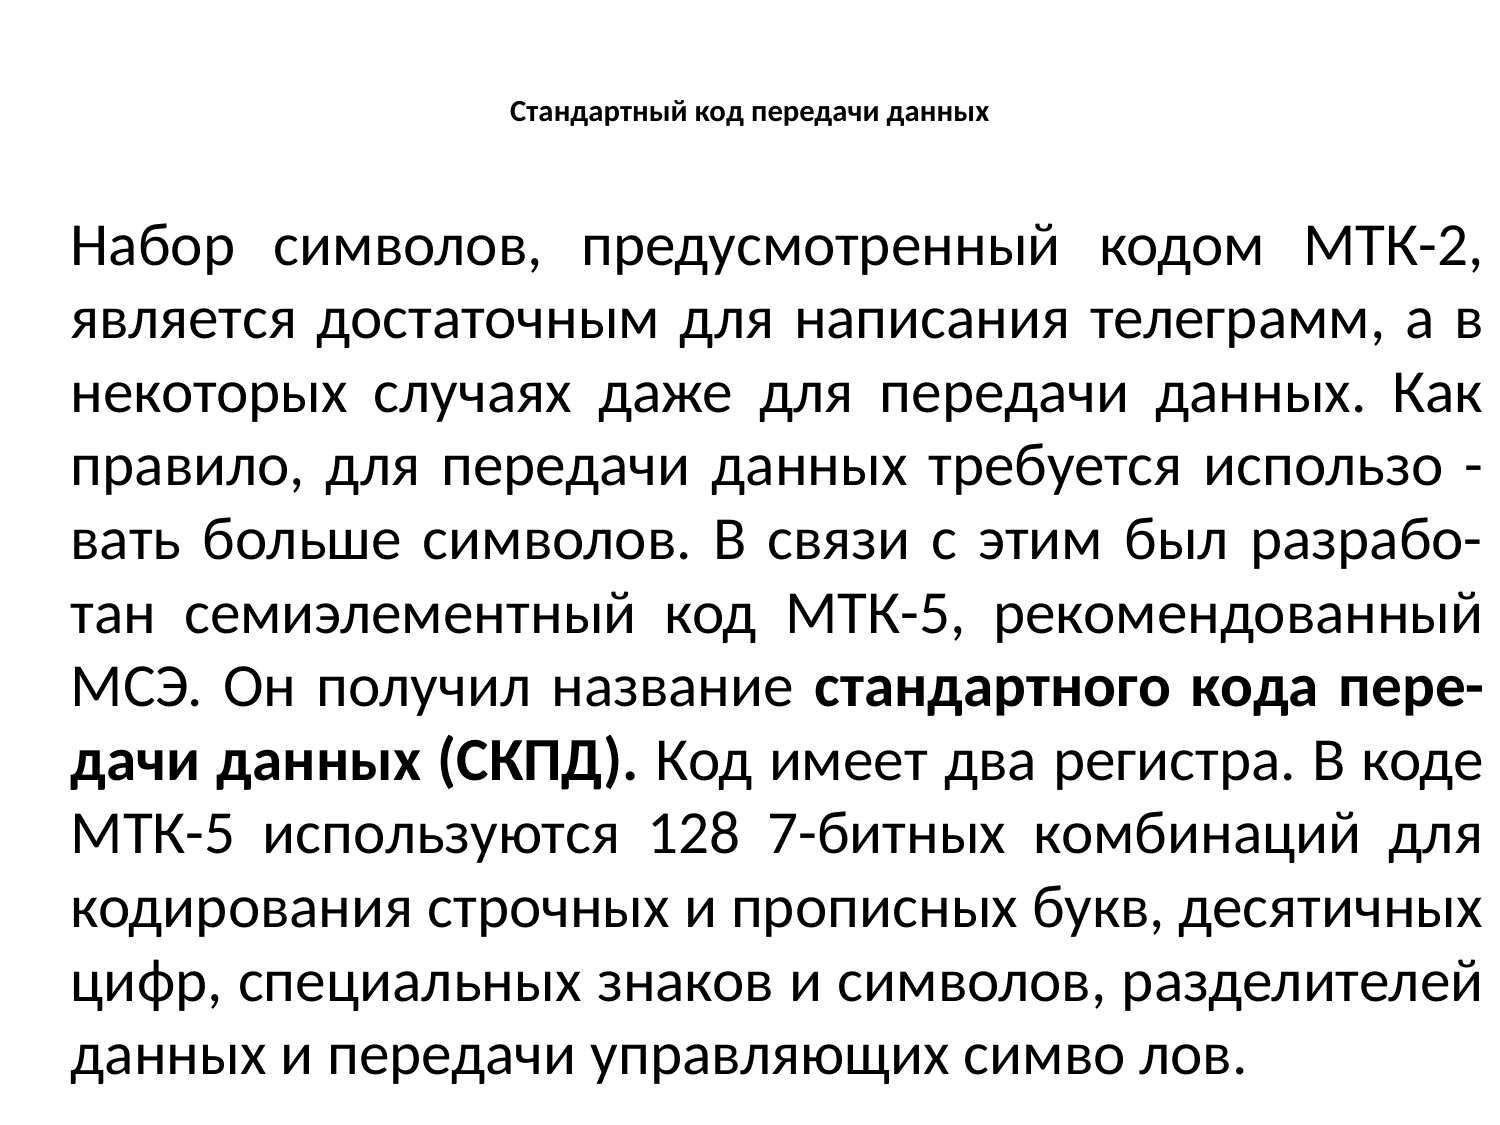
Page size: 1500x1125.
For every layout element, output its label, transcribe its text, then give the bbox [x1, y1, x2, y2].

title Стандартный код передачи данных [75, 45, 1425, 173]
list Набор символов, предусмотренный кодом МТК-2, является достаточным для написания телеграмм, а в некоторых случаях даже для передачи данных. Как правило, для передачи данных требуется использо -вать больше символов. В связи с этим был разрабо- тан семиэлементный код МТК-5, рекомендованный МСЭ. Он получил название стандартного кода пере- дачи данных (СКПД). Код имеет два регистра. В коде МТК-5 используются 128 7-битных комбинаций для кодирования строчных и прописных букв, десятичных цифр, специальных знаков и символов, разделителей данных и передачи управляющих симво лов. [0, 196, 1500, 1125]
